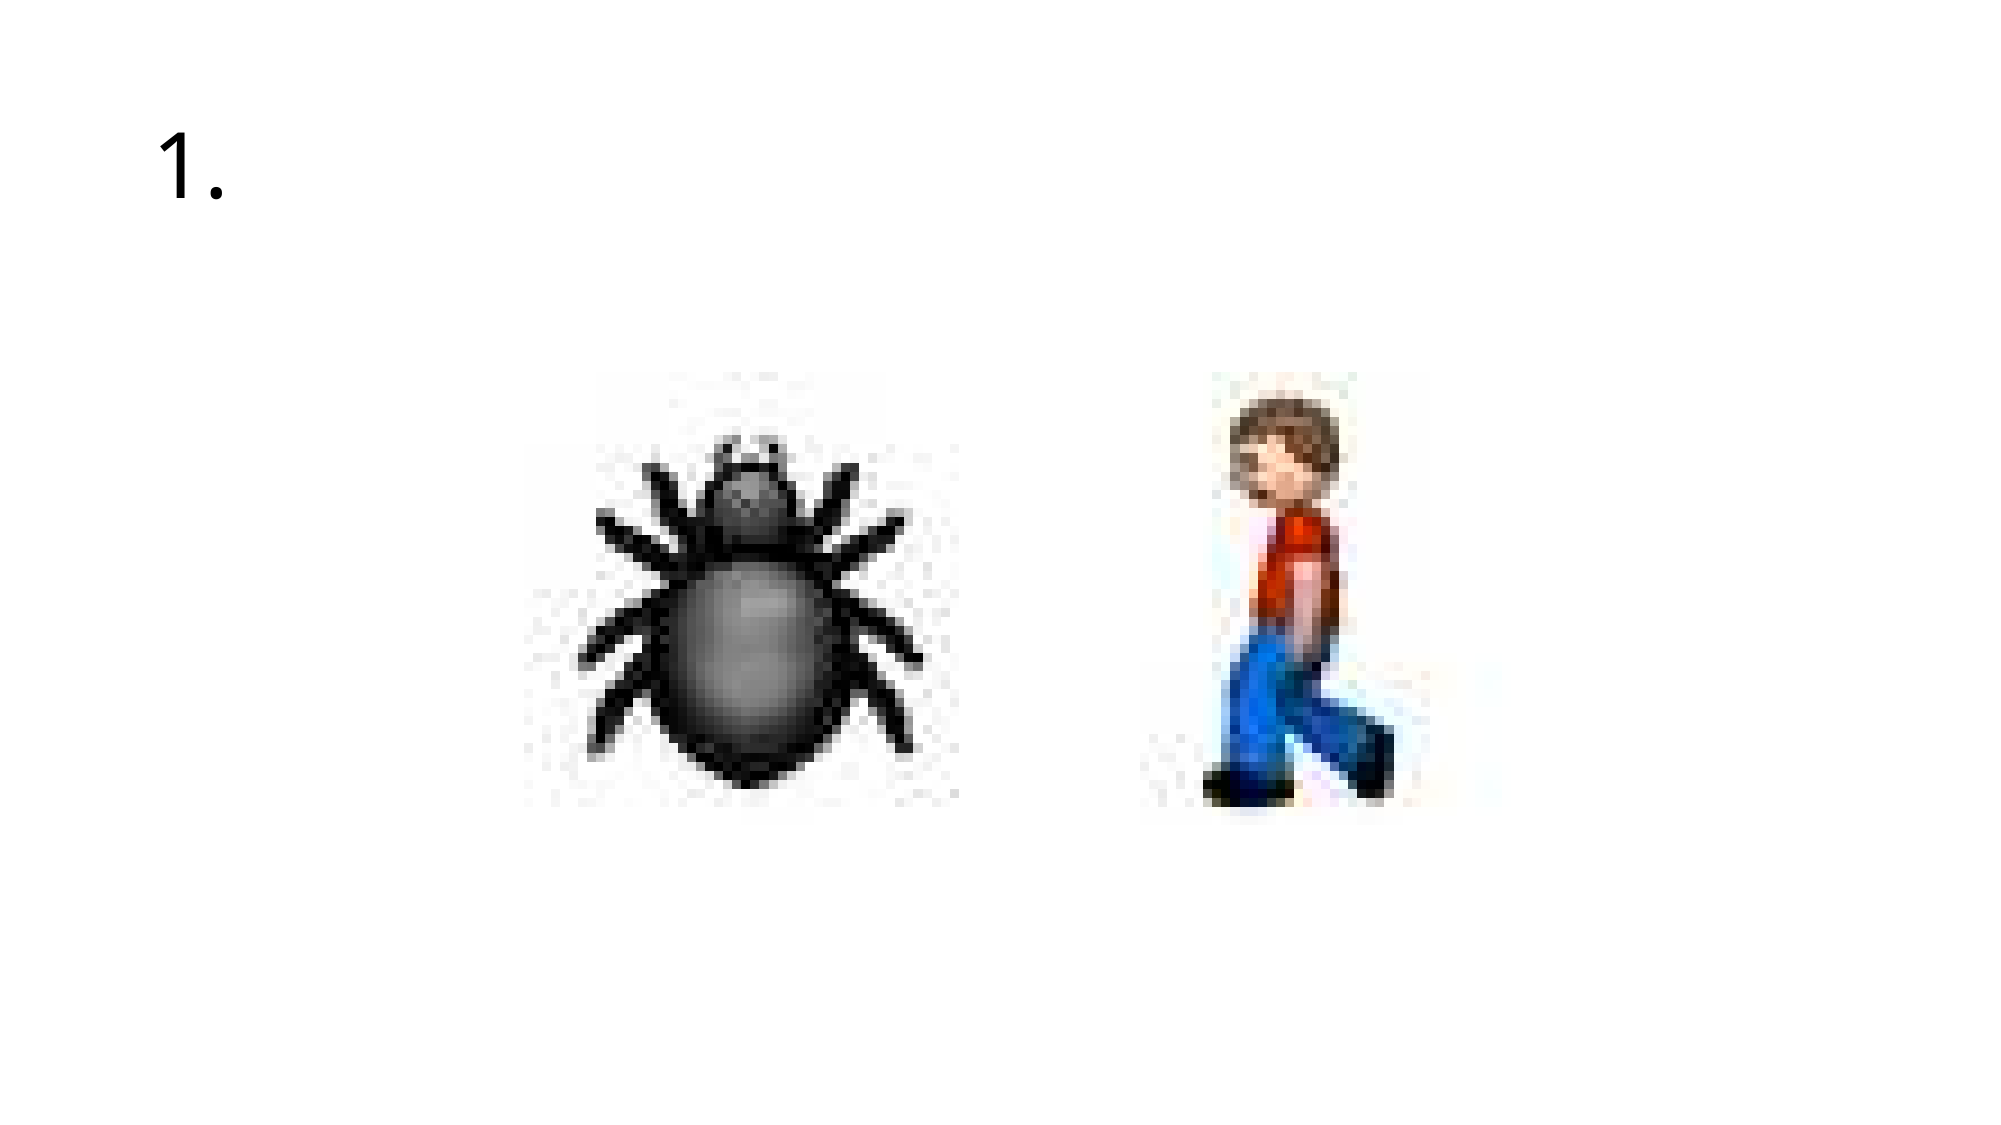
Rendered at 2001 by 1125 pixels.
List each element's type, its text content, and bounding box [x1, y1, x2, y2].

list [452, 309, 1548, 898]
title 1. [137, 59, 1863, 278]
